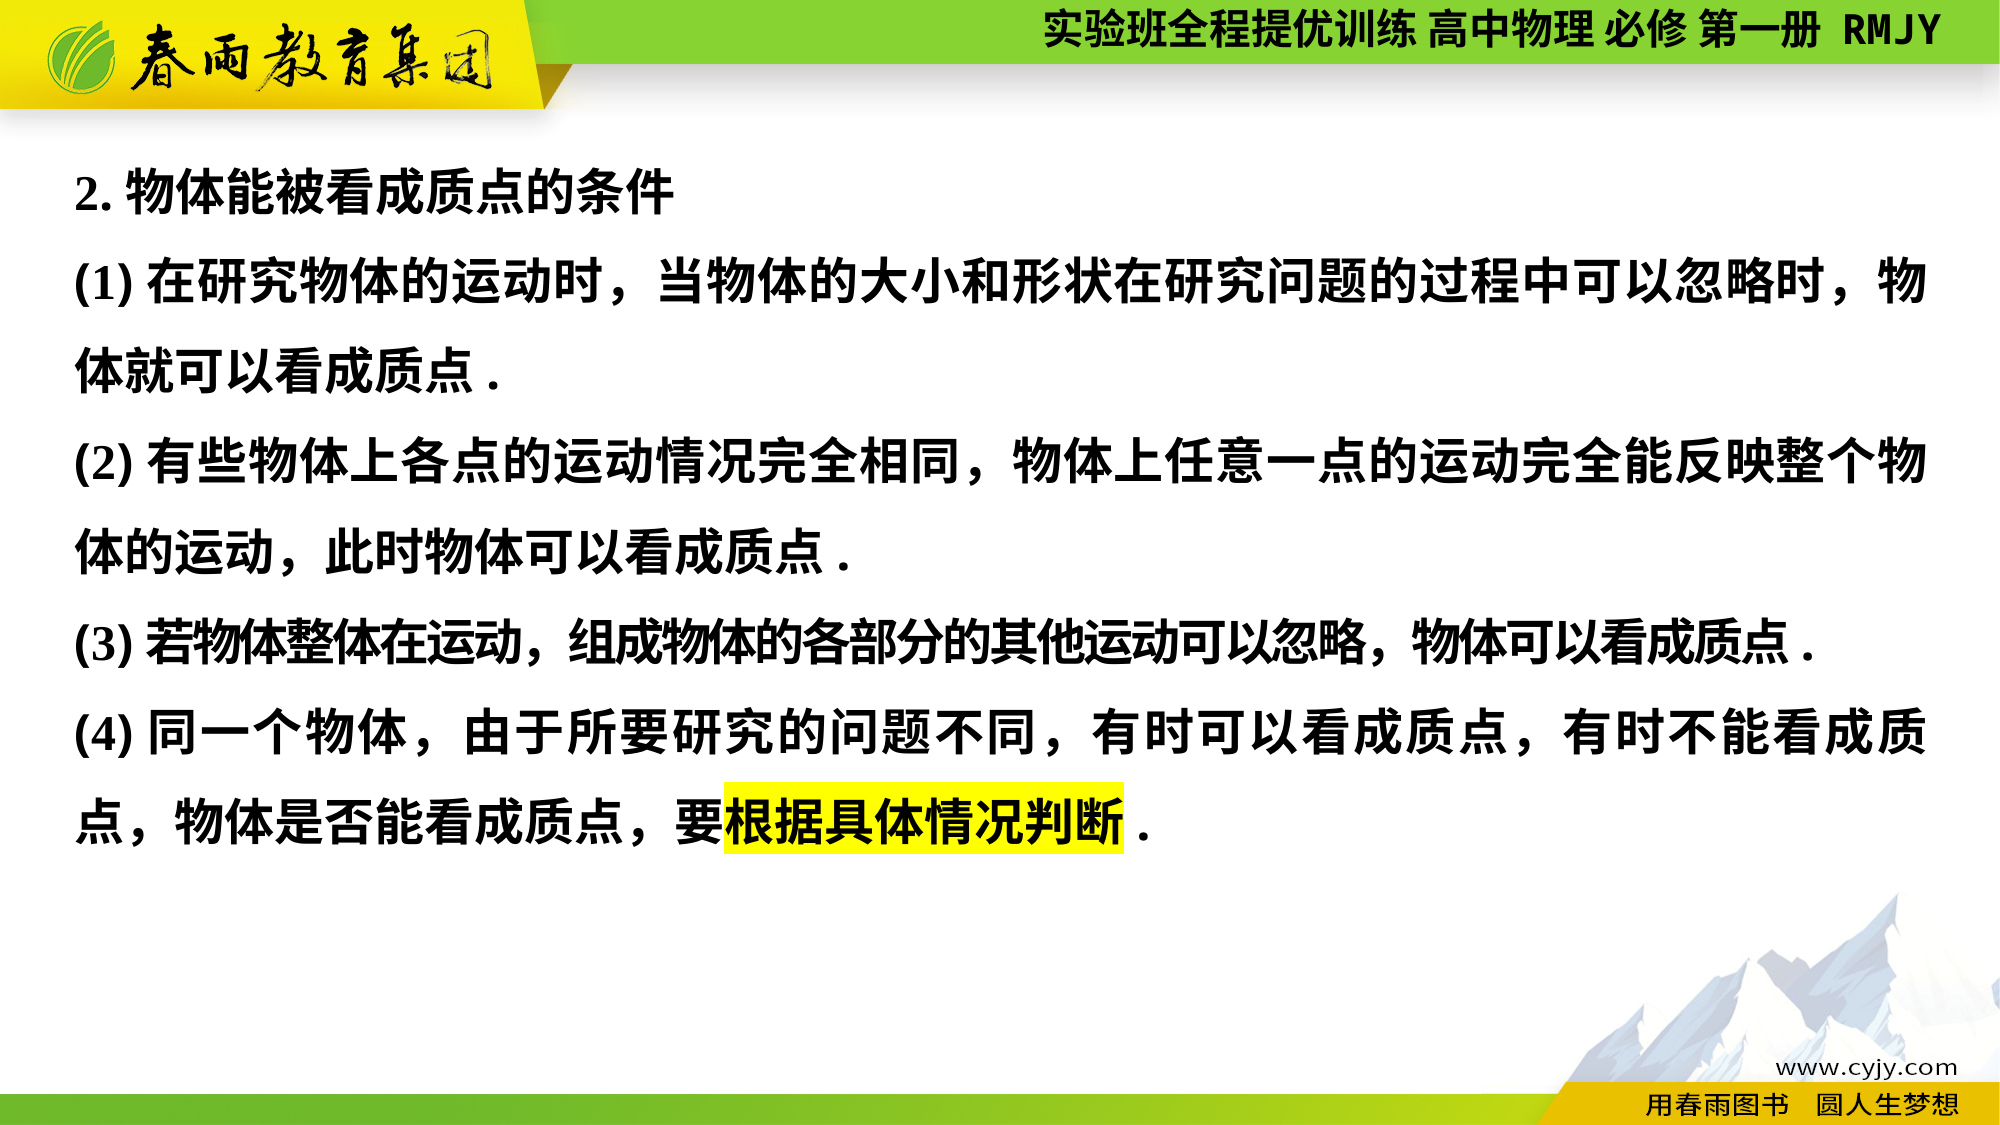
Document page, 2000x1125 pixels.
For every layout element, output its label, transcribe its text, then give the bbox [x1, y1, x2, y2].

picture [0, 0, 2000, 1125]
list 2.物体能被看成质点的条件 (1)在研究物体的运动时，当物体的大小和形状在研究问题的过程中可以忽略时，物体就可以看成质点. (2)有些物体上各点的运动情况完全相同，物体上任意一点的运动完全能反映整个物体的运动，此时物体可以看成质点. (3)若物体整体在运动，组成物体的各部分的其他运动可以忽略，物体可以看成质点. (4)同一个物体，由于所要研究的问题不同，有时可以看成质点，有时不能看成质点，物体是否能看成质点，要根据具体情况判断. [59, 122, 1944, 854]
